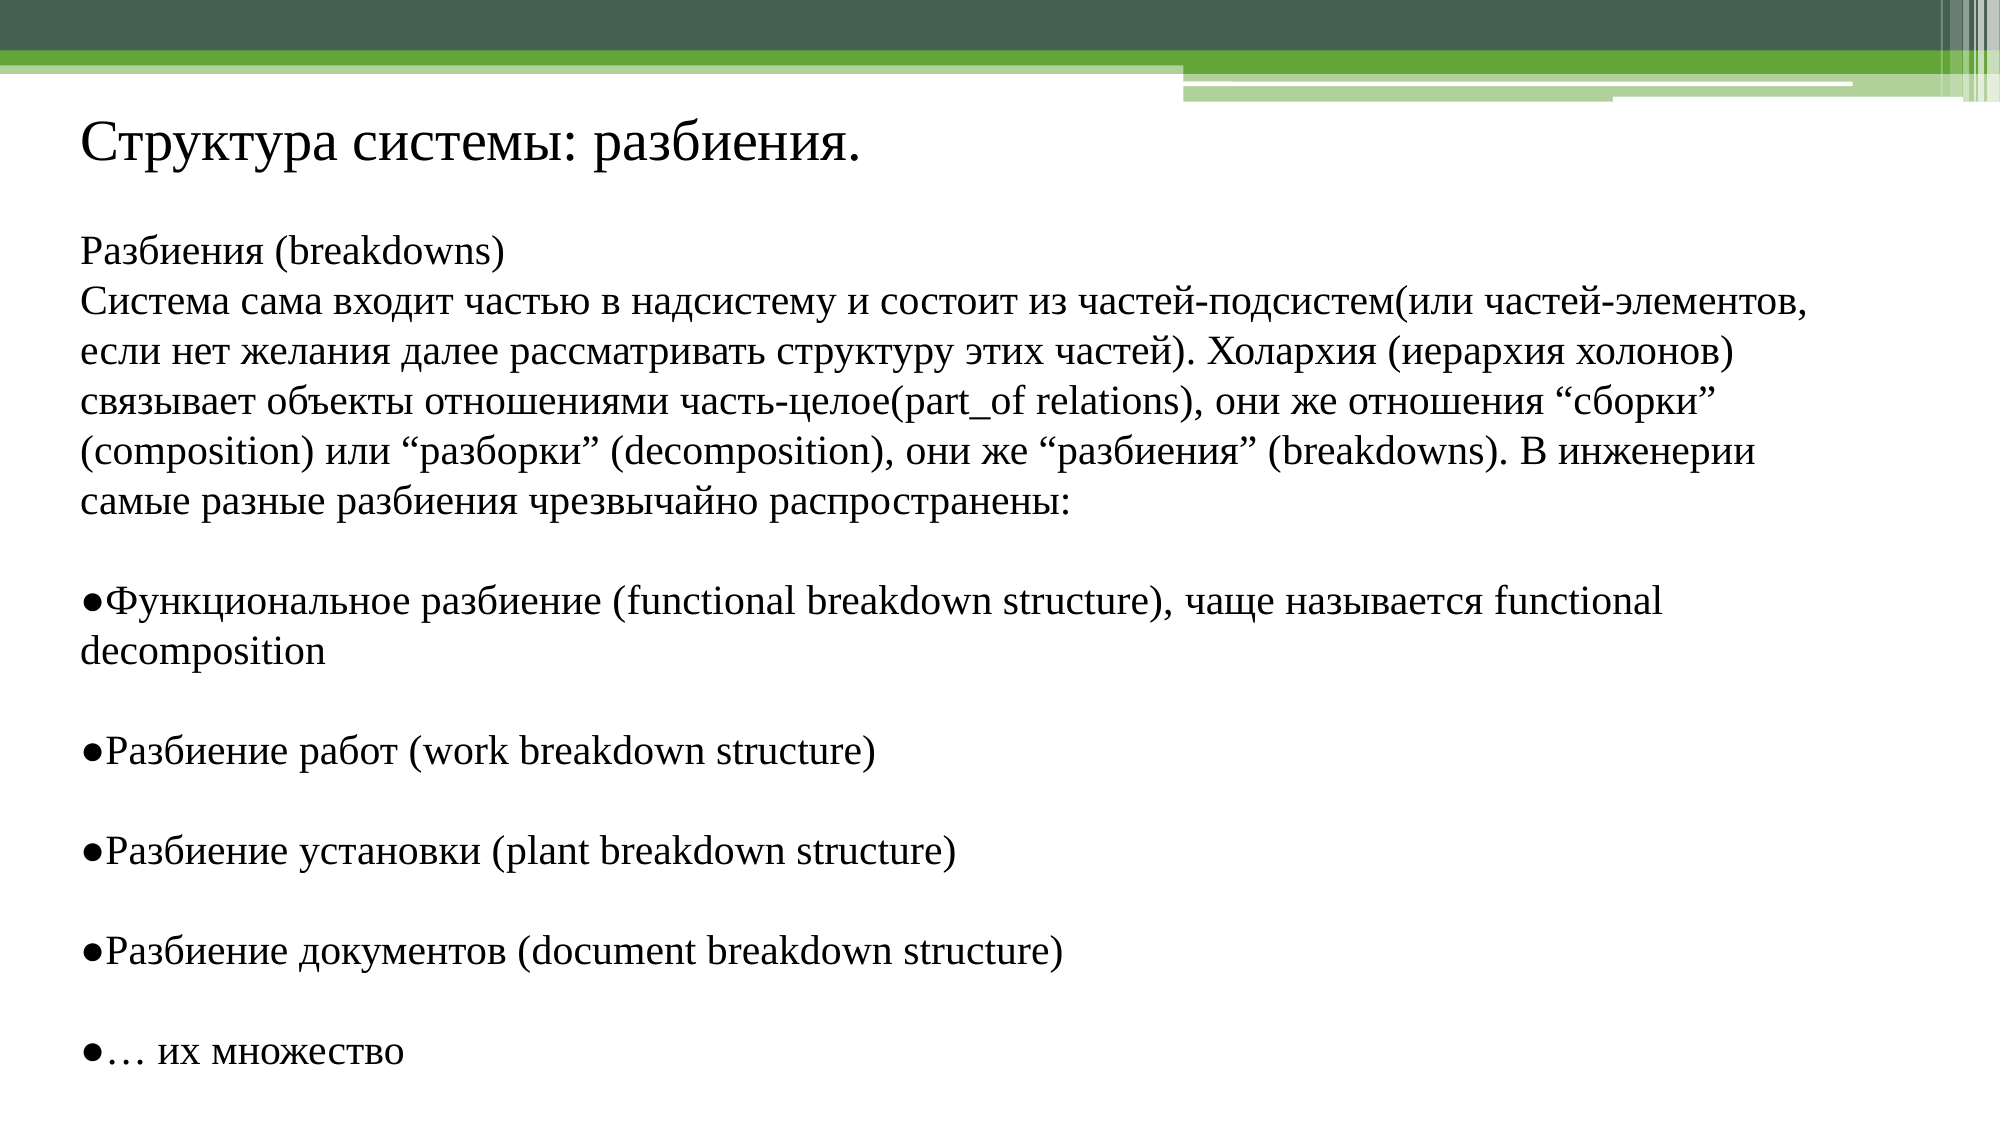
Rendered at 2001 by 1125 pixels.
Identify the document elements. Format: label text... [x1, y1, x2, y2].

text_box Структура системы: разбиения. Разбиения (breakdowns) Система сама входит частью в надсистему и состоит из частей-подсистем(или частей-элементов, если нет желания далее рассматривать структуру этих частей). Холархия (иерархия холонов) связывает объекты отношениями часть-целое(part_of relations), они же отношения “сборки” (composition) или “разборки” (decomposition), они же “разбиения” (breakdowns). В инженерии самые разные разбиения чрезвычайно распространены: ●Функциональное разбиение (functional breakdown structure), чаще называется functional decomposition ●Разбиение работ (work breakdown structure) ●Разбиение установки (plant breakdown structure) ●Разбиение документов (document breakdown structure) ●… их множество [65, 95, 1849, 1081]
